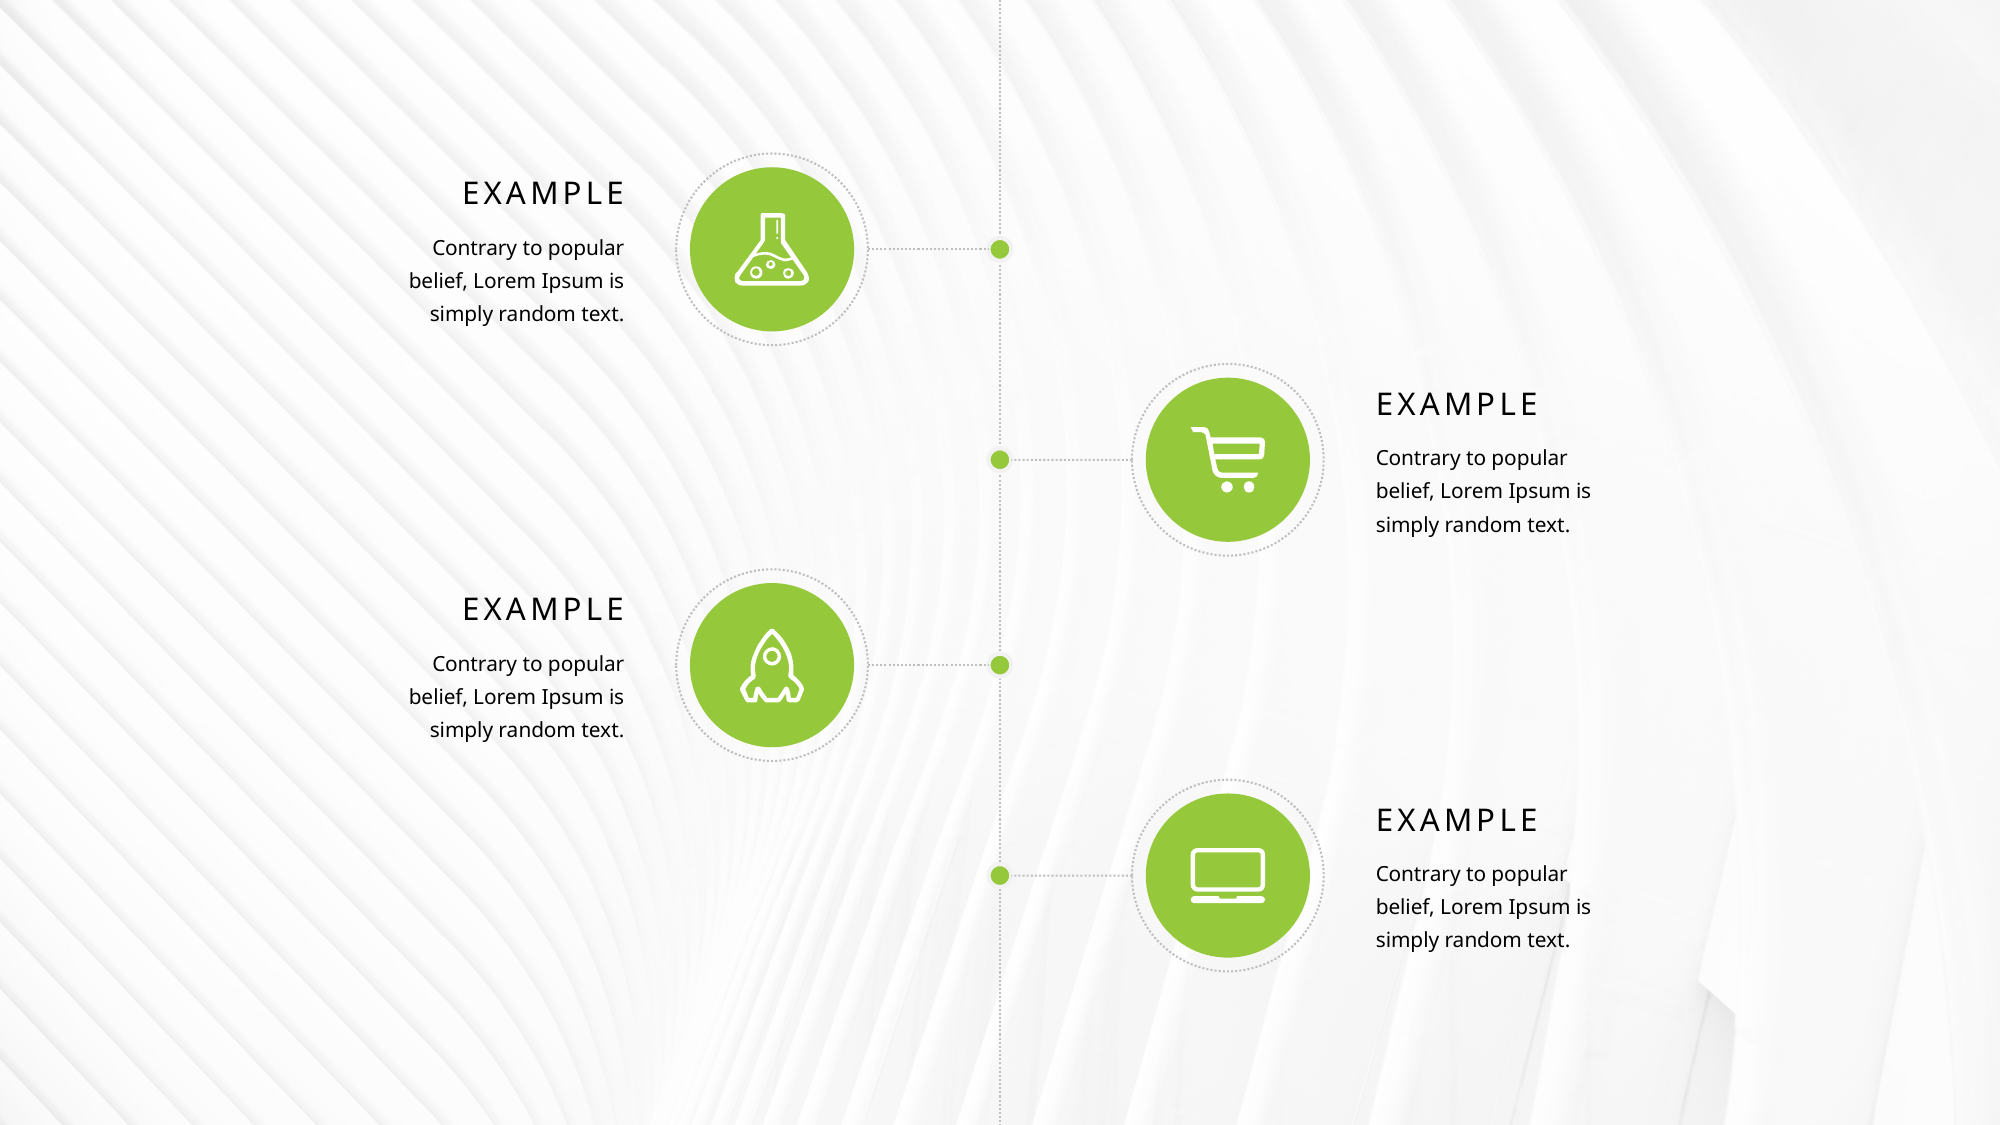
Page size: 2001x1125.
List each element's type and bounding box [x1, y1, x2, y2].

text_box [734, 213, 810, 286]
picture [1001, 0, 2000, 1125]
text_box [378, 582, 639, 749]
text_box [1361, 792, 1622, 959]
text_box [378, 166, 639, 333]
text_box [1361, 376, 1622, 543]
text_box [1190, 426, 1265, 493]
picture [0, 0, 999, 1125]
